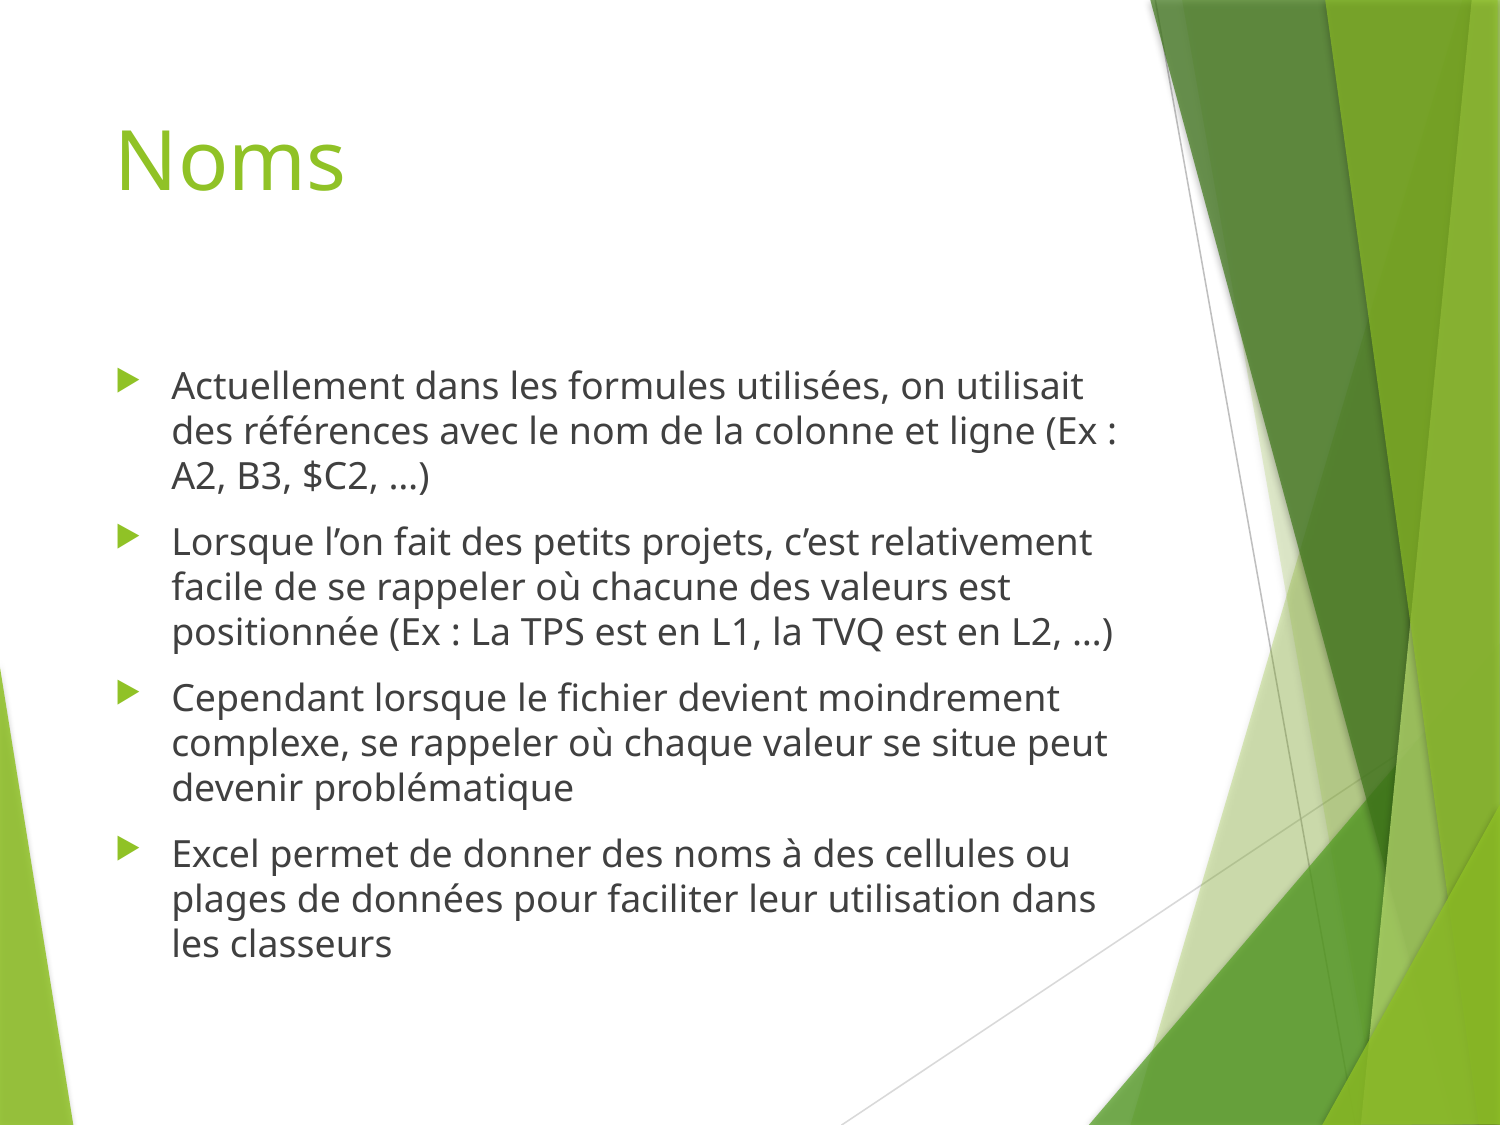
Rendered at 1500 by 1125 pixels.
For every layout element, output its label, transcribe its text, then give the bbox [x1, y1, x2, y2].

title Noms [99, 99, 1142, 317]
list Actuellement dans les formules utilisées, on utilisait des références avec le nom de la colonne et ligne (Ex : A2, B3, $C2, …) Lorsque l’on fait des petits projets, c’est relativement facile de se rappeler où chacune des valeurs est positionnée (Ex : La TPS est en L1, la TVQ est en L2, …) Cependant lorsque le fichier devient moindrement complexe, se rappeler où chaque valeur se situe peut devenir problématique Excel permet de donner des noms à des cellules ou plages de données pour faciliter leur utilisation dans les classeurs [99, 354, 1142, 992]
